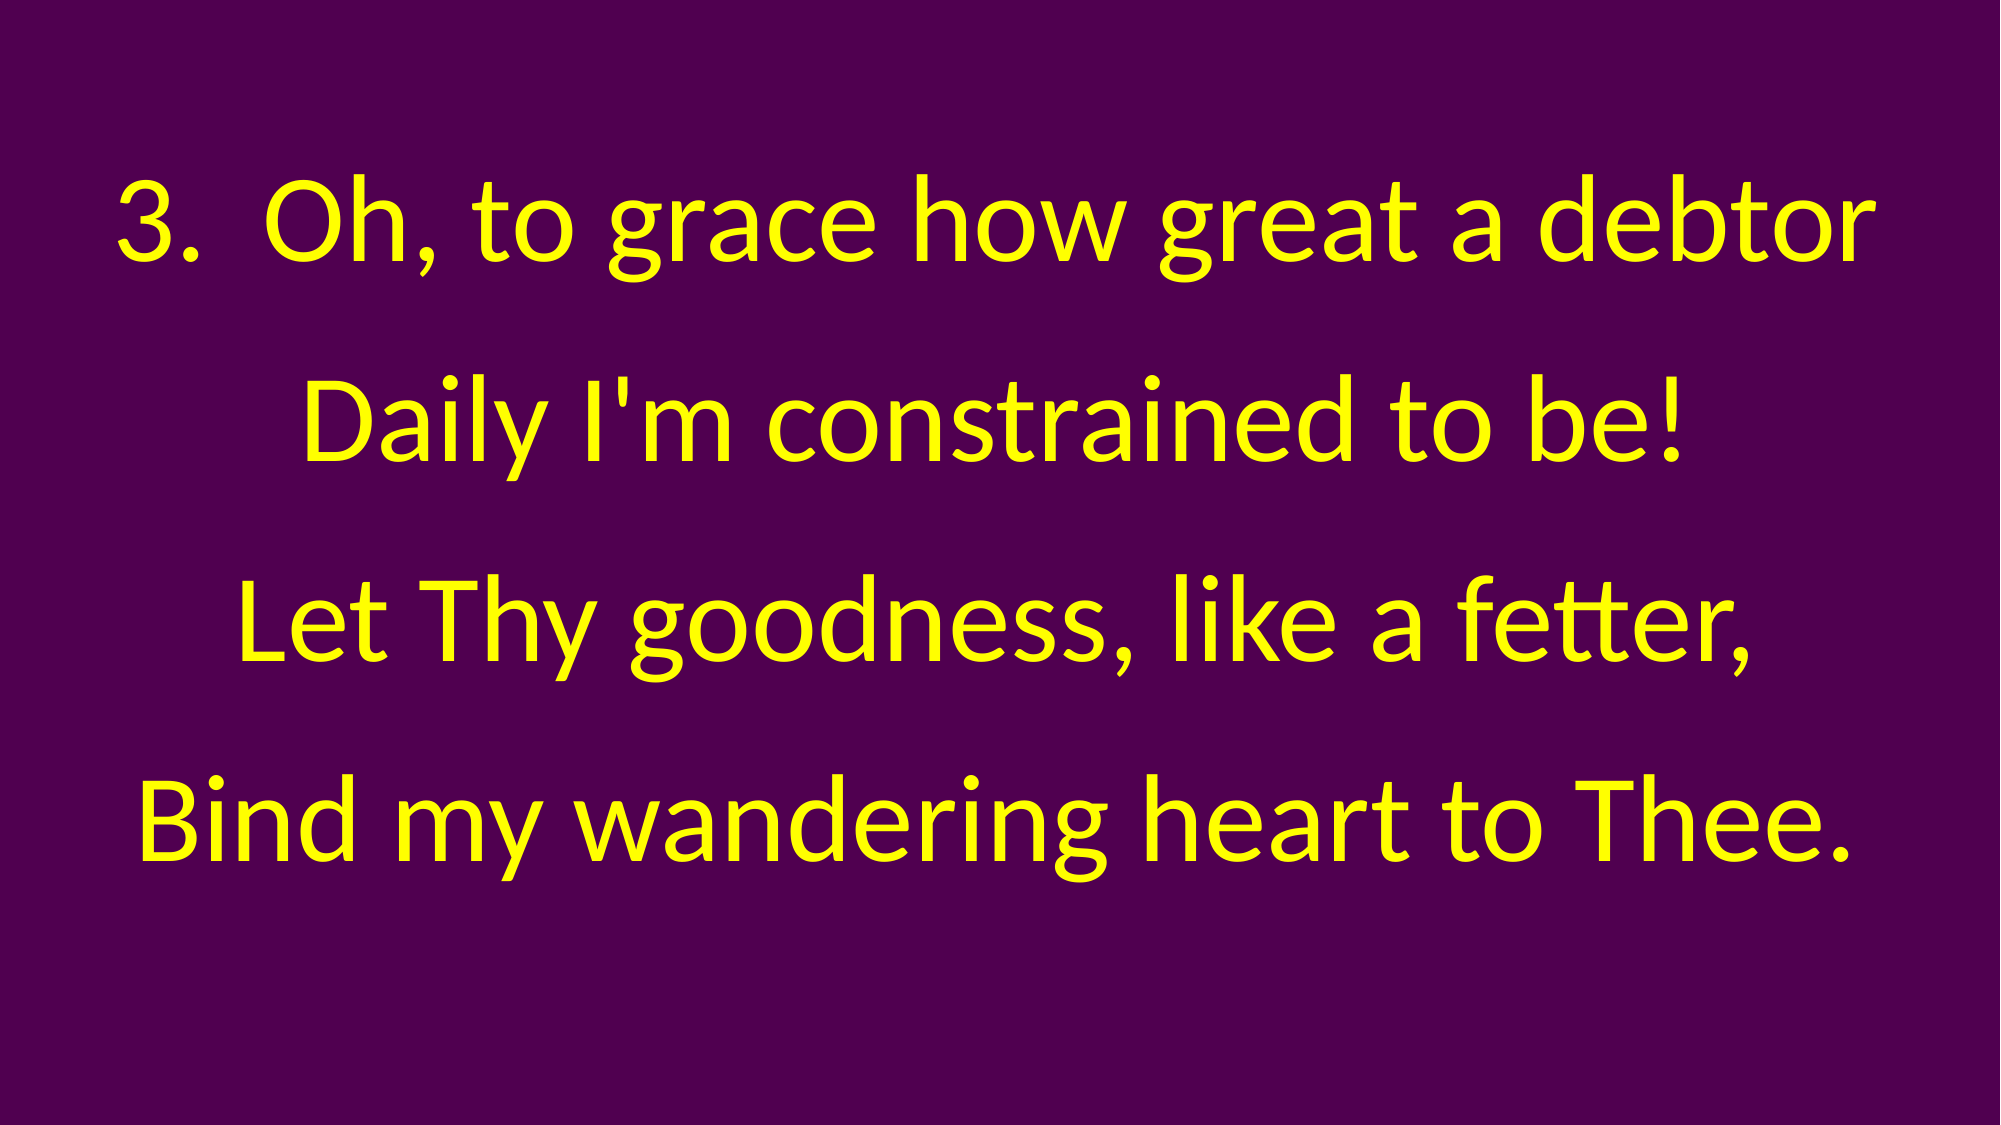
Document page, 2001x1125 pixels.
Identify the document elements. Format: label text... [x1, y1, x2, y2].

text_box 3. Oh, to grace how great a debtor Daily I'm constrained to be! Let Thy goodness, like a fetter, Bind my wandering heart to Thee. [40, 129, 1954, 894]
